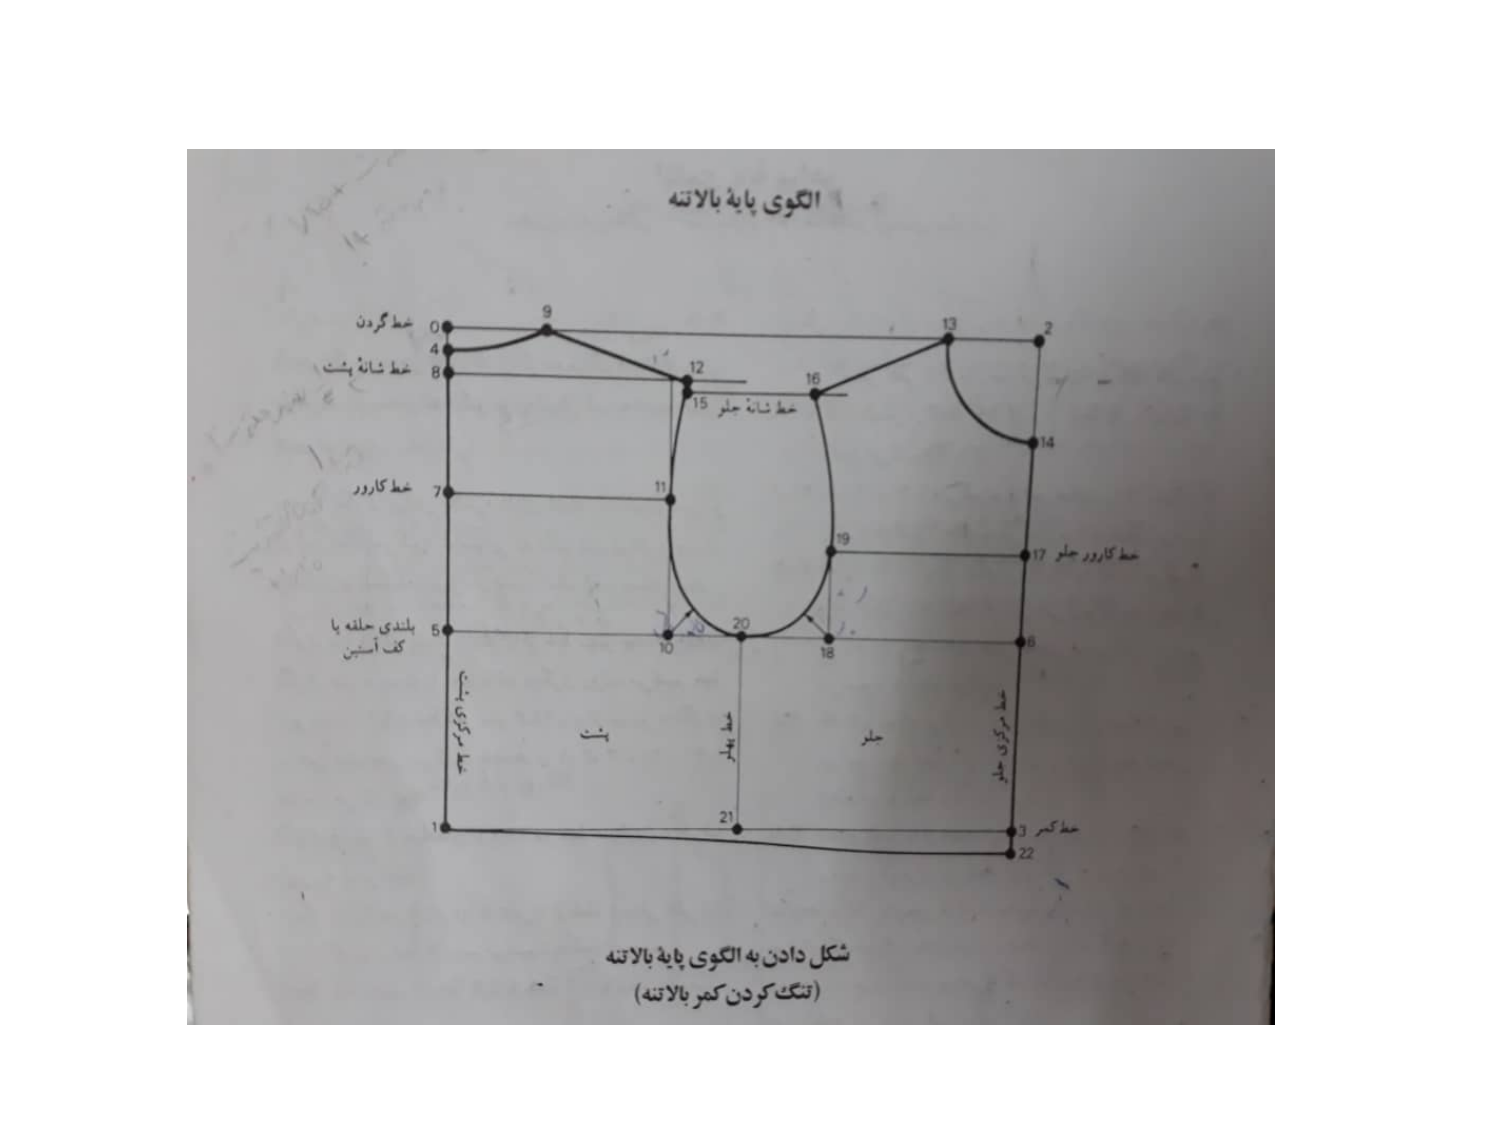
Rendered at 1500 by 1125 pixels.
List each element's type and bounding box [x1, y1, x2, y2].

picture [187, 149, 1276, 1026]
